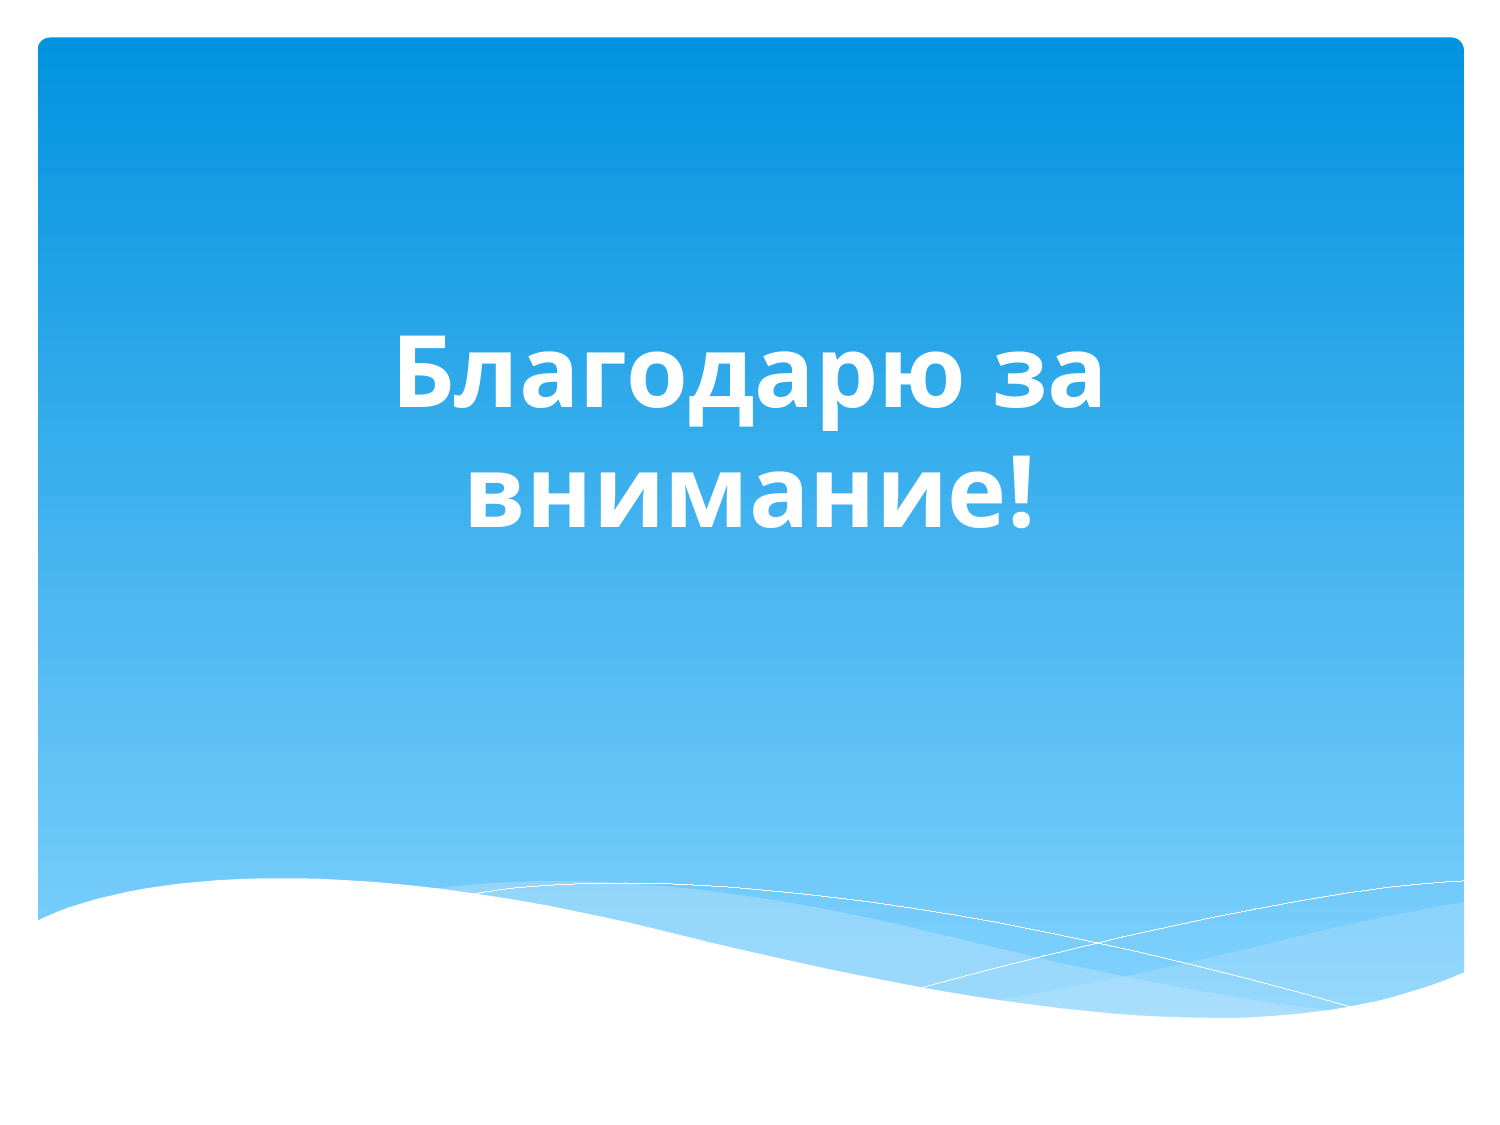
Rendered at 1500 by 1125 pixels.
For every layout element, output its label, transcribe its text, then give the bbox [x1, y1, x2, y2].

title Благодарю за внимание! [112, 262, 1388, 555]
